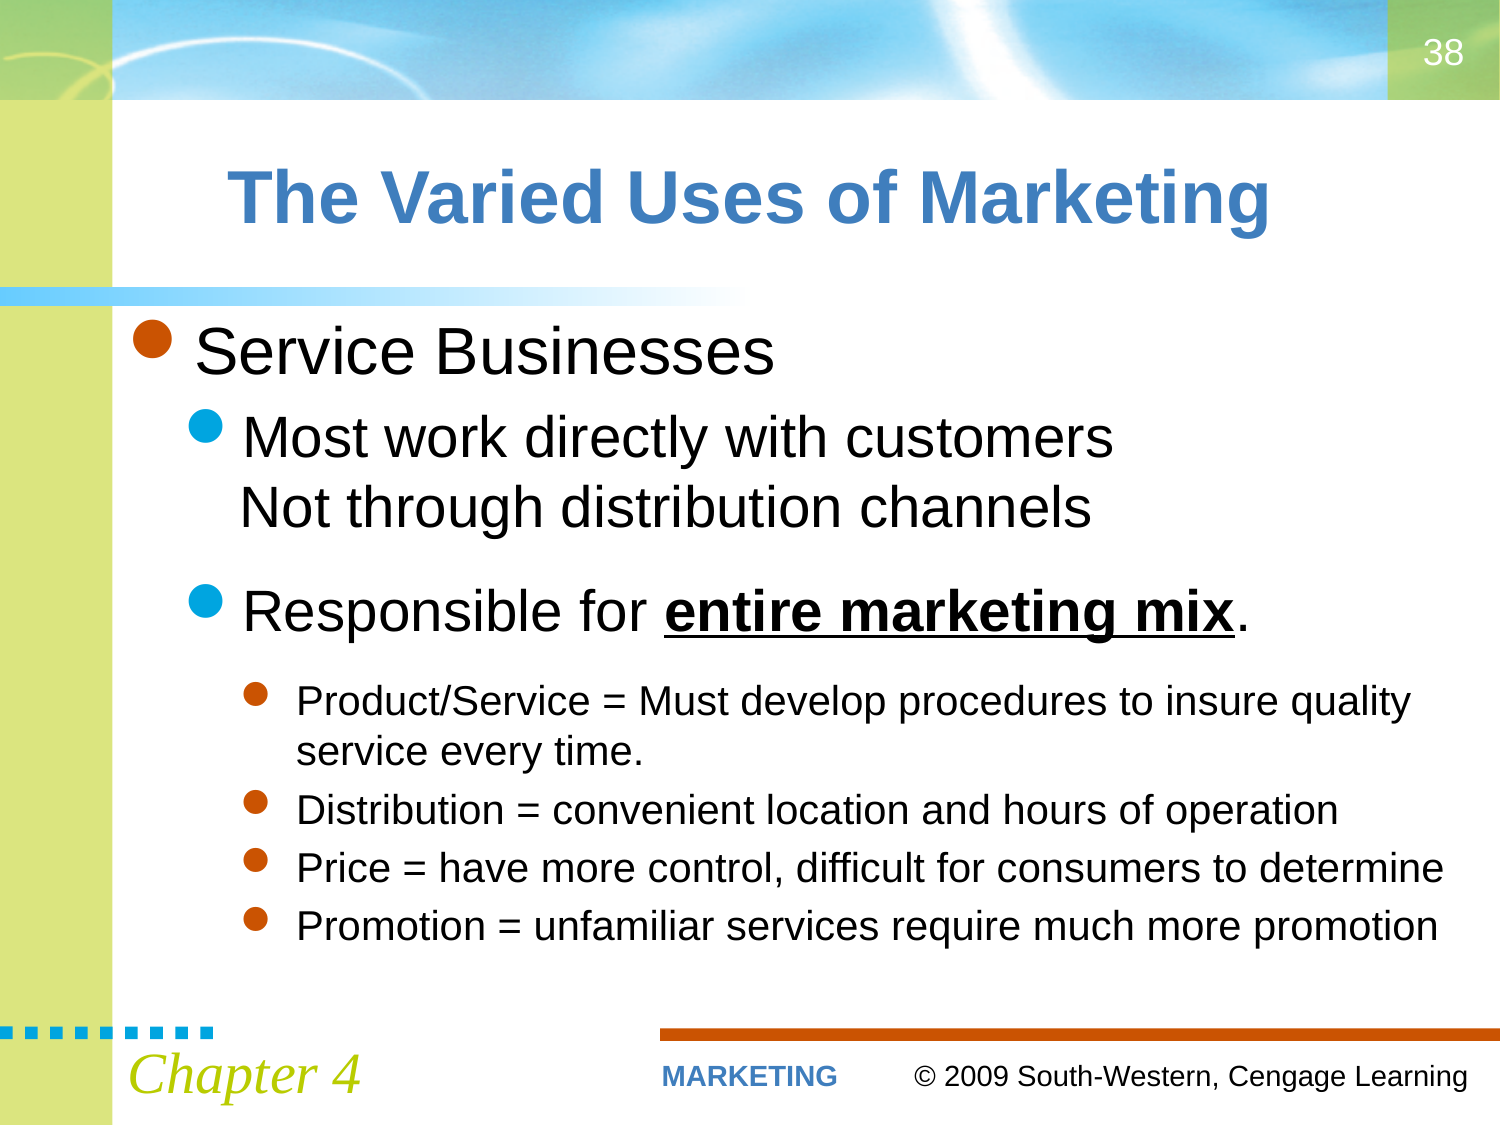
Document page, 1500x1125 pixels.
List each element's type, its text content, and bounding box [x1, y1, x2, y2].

title The Varied Uses of Marketing [112, 99, 1388, 288]
list Service Businesses Most work directly with customers Not through distribution channels Responsible for entire marketing mix. Product/Service = Must develop procedures to insure quality service every time. Distribution = convenient location and hours of operation Price = have more control, difficult for consumers to determine Promotion = unfamiliar services require much more promotion [112, 299, 1476, 1001]
footer Chapter 4 [112, 1012, 638, 1113]
slide_number 38 [1387, 0, 1500, 101]
